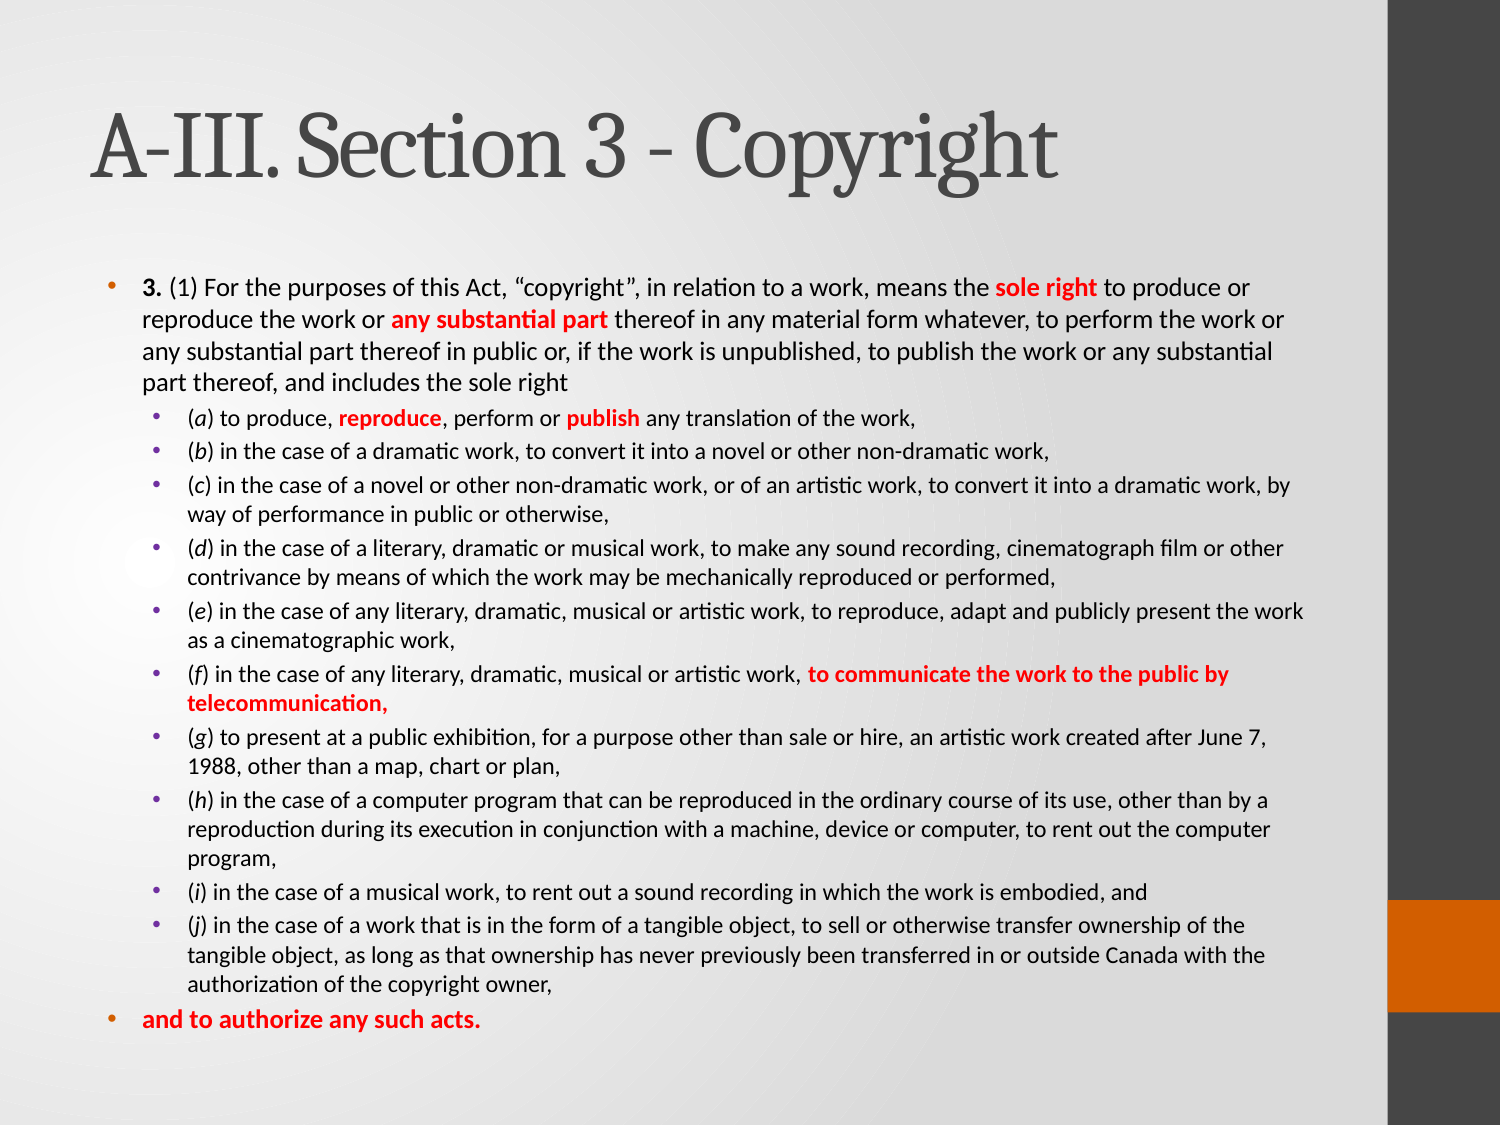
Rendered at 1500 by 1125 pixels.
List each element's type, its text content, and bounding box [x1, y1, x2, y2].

list 3. (1) For the purposes of this Act, “copyright”, in relation to a work, means the sole right to produce or reproduce the work or any substantial part thereof in any material form whatever, to perform the work or any substantial part thereof in public or, if the work is unpublished, to publish the work or any substantial part thereof, and includes the sole right (a) to produce, reproduce, perform or publish any translation of the work, (b) in the case of a dramatic work, to convert it into a novel or other non-dramatic work, (c) in the case of a novel or other non-dramatic work, or of an artistic work, to convert it into a dramatic work, by way of performance in public or otherwise, (d) in the case of a literary, dramatic or musical work, to make any sound recording, cinematograph film or other contrivance by means of which the work may be mechanically reproduced or performed, (e) in the case of any literary, dramatic, musical or artistic work, to reproduce, adapt and publicly present the work as a cinematographic work, (f) in the case of any literary, dramatic, musical or artistic work, to communicate the work to the public by telecommunication, (g) to present at a public exhibition, for a purpose other than sale or hire, an artistic work created after June 7, 1988, other than a map, chart or plan, (h) in the case of a computer program that can be reproduced in the ordinary course of its use, other than by a reproduction during its execution in conjunction with a machine, device or computer, to rent out the computer program, (i) in the case of a musical work, to rent out a sound recording in which the work is embodied, and (j) in the case of a work that is in the form of a tangible object, to sell or otherwise transfer ownership of the tangible object, as long as that ownership has never previously been transferred in or outside Canada with the authorization of the copyright owner, and to authorize any such acts. [75, 262, 1325, 1050]
title A-III. Section 3 - Copyright [75, 45, 1325, 233]
